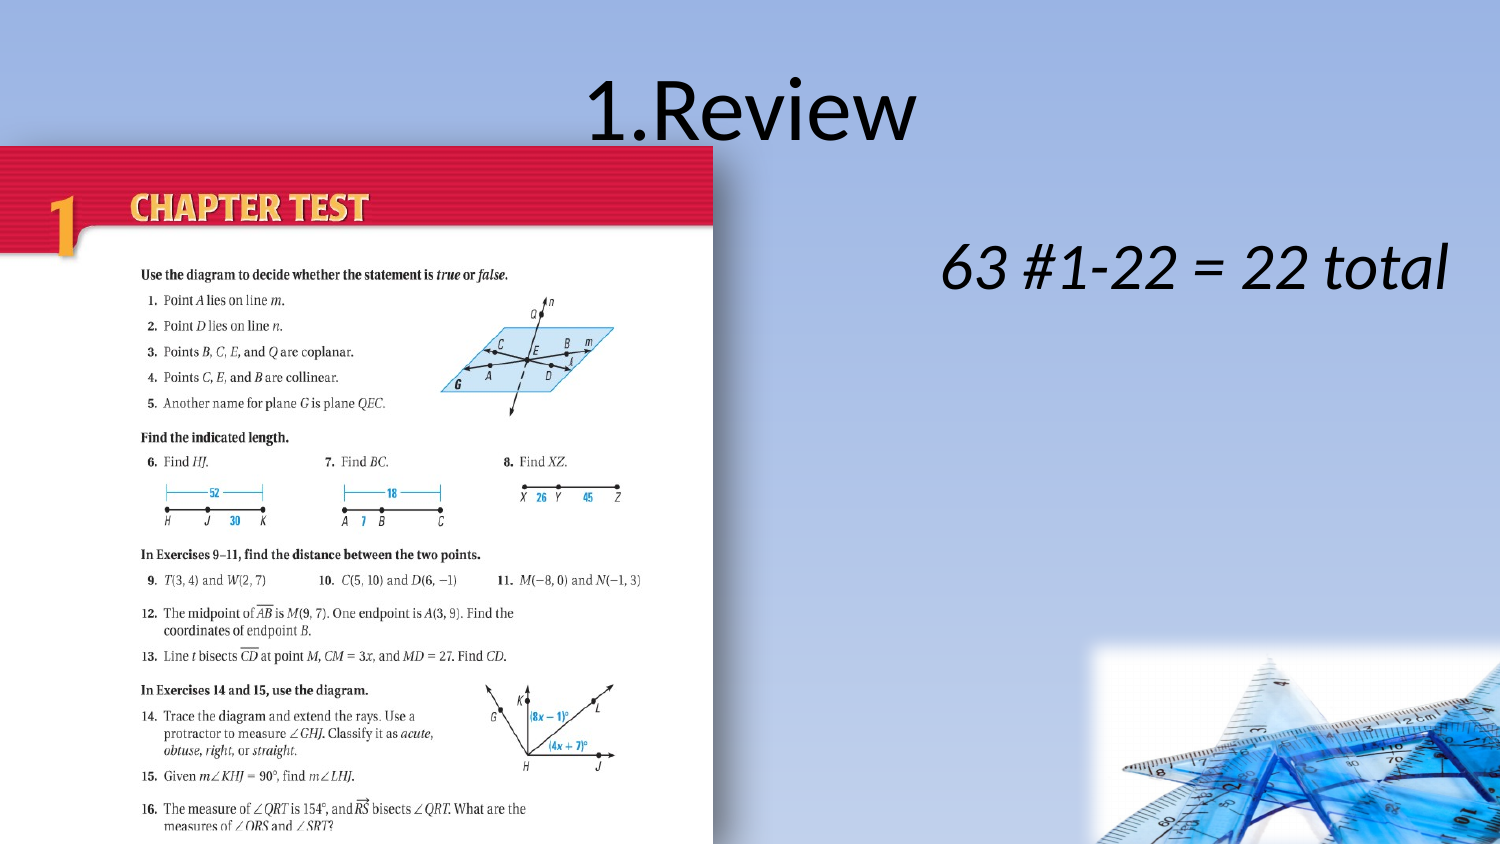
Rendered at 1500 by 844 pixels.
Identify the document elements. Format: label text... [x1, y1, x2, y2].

picture [0, 145, 713, 844]
list 63 #1-22 = 22 total [924, 215, 1500, 698]
picture [1103, 698, 1500, 838]
title 1.Review [75, 33, 1425, 175]
